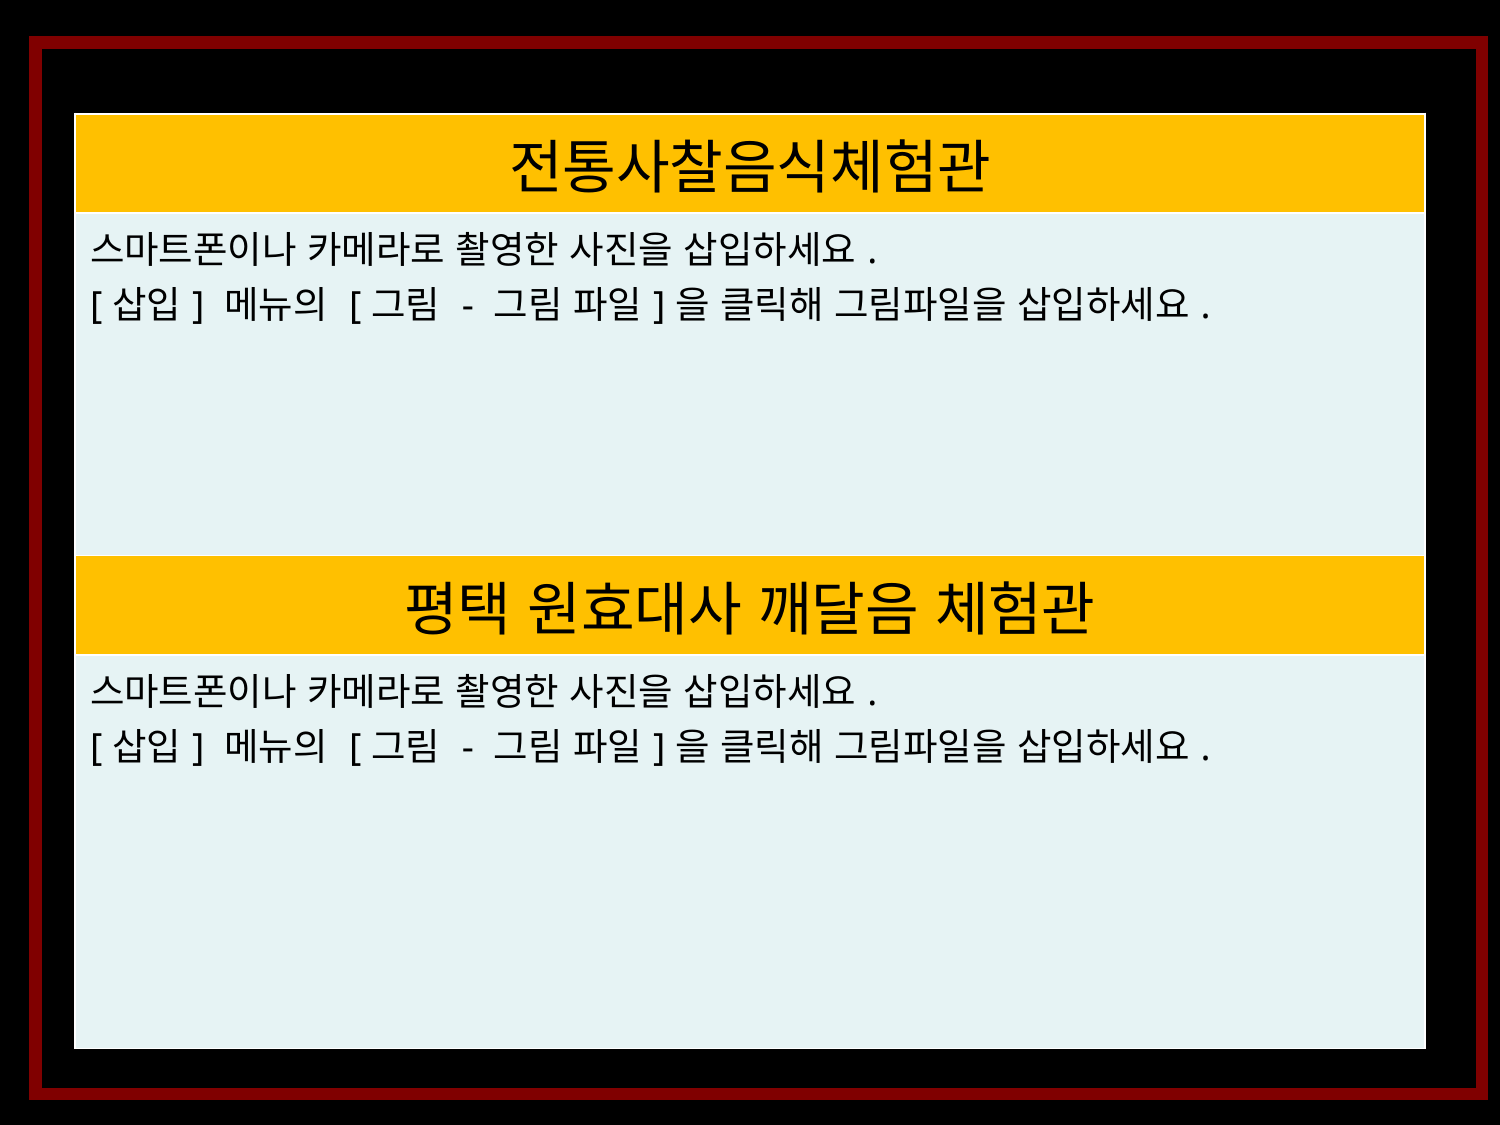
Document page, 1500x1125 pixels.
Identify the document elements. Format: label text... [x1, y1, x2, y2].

table_cell 평택 원효대사 깨달음 체험관 [76, 556, 1424, 654]
table_header 전통사찰음식체험관 [76, 115, 1424, 212]
table_cell 스마트폰이나 카메라로 촬영한 사진을 삽입하세요. [삽입] 메뉴의 [그림 - 그림 파일]을 클릭해 그림파일을 삽입하세요. [76, 656, 1424, 1048]
table_cell 스마트폰이나 카메라로 촬영한 사진을 삽입하세요. [삽입] 메뉴의 [그림 - 그림 파일]을 클릭해 그림파일을 삽입하세요. [76, 214, 1424, 555]
